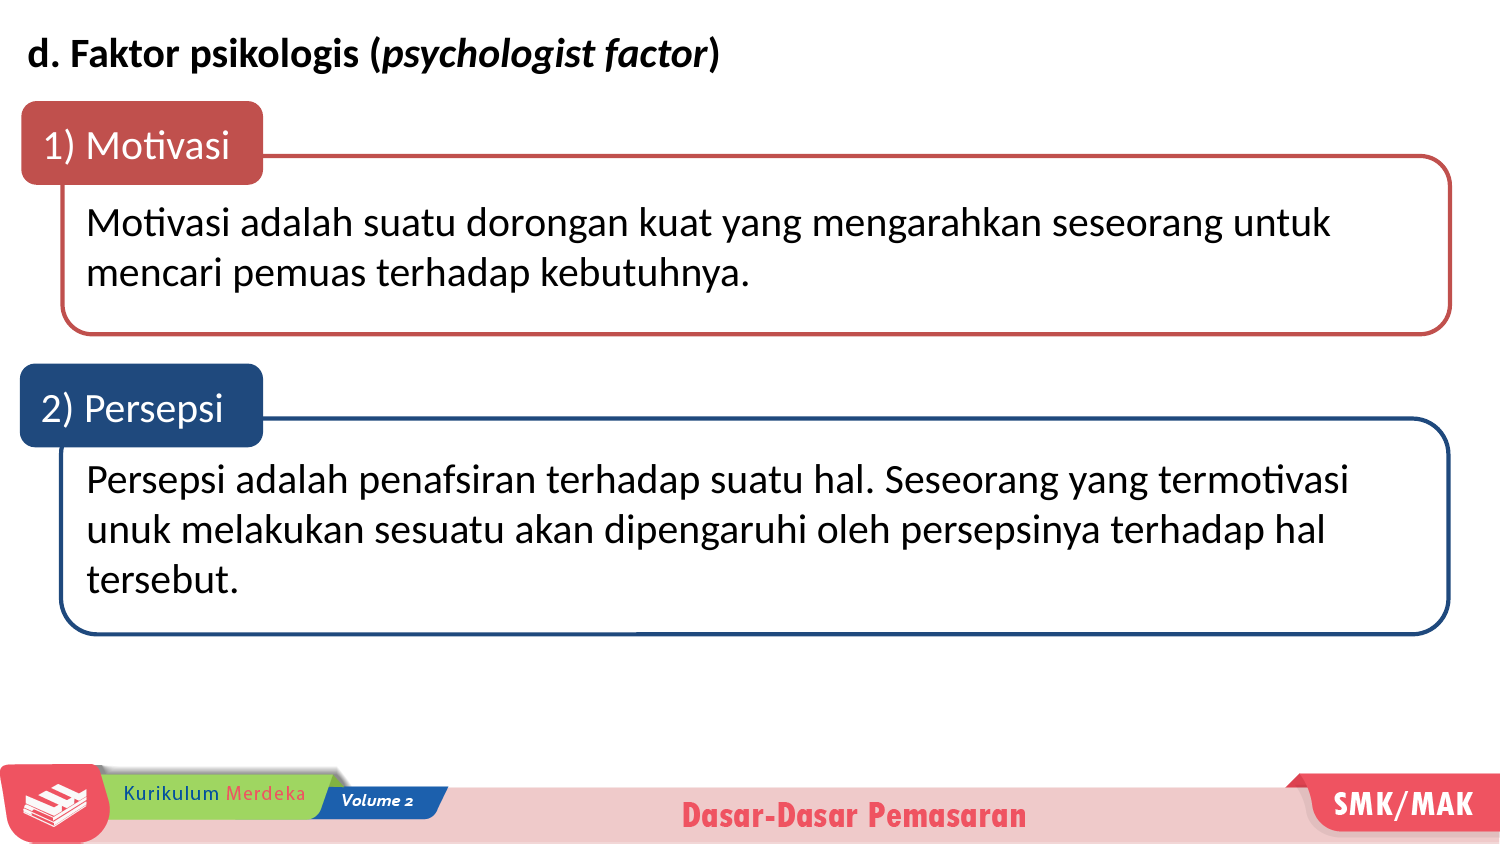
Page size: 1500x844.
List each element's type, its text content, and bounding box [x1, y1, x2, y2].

text_box Persepsi adalah penafsiran terhadap suatu hal. Seseorang yang termotivasi unuk melakukan sesuatu akan dipengaruhi oleh persepsinya terhadap hal tersebut. [58, 416, 1451, 637]
text_box 2) Persepsi [19, 363, 264, 448]
text_box Motivasi adalah suatu dorongan kuat yang mengarahkan seseorang untuk mencari pemuas terhadap kebutuhnya. [60, 153, 1453, 337]
picture [0, 764, 1500, 844]
text_box d. Faktor psikologis (psychologist factor) [12, 18, 1125, 84]
text_box 1) Motivasi [21, 101, 264, 185]
